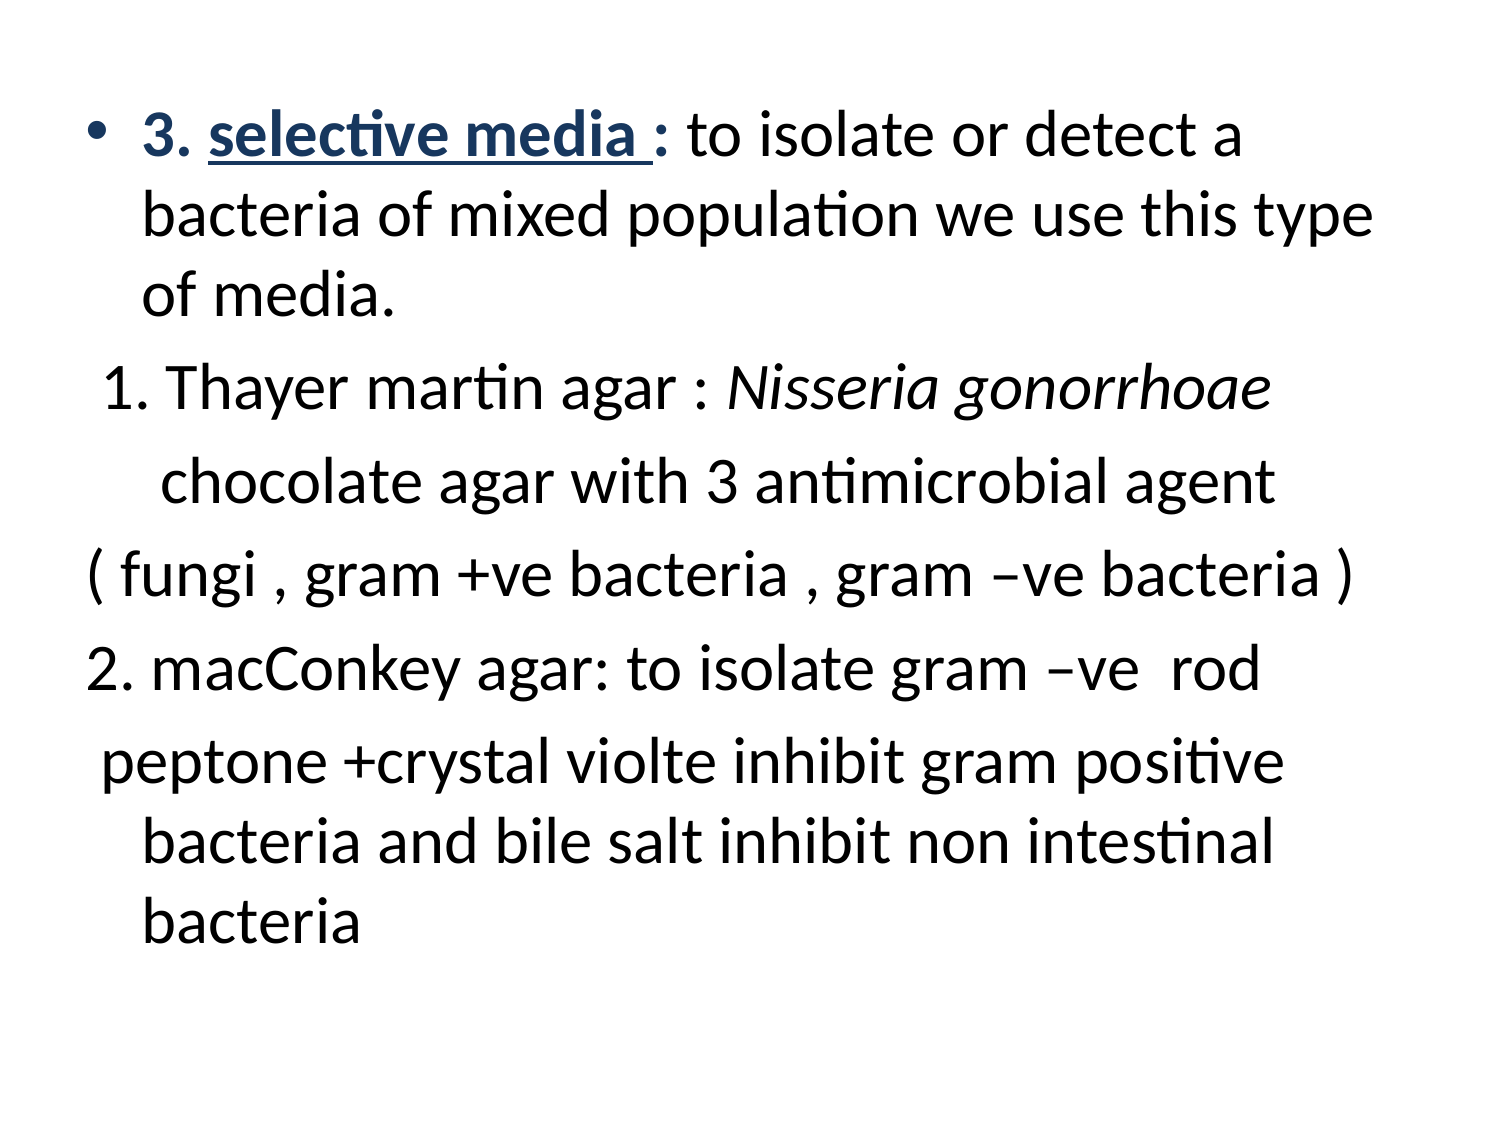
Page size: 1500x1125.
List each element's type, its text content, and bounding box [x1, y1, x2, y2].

list 3. selective media : to isolate or detect a bacteria of mixed population we use this type of media. 1. Thayer martin agar : Nisseria gonorrhoae chocolate agar with 3 antimicrobial agent ( fungi , gram +ve bacteria , gram –ve bacteria ) 2. macConkey agar: to isolate gram –ve rod peptone +crystal violte inhibit gram positive bacteria and bile salt inhibit non intestinal bacteria [70, 82, 1421, 1001]
